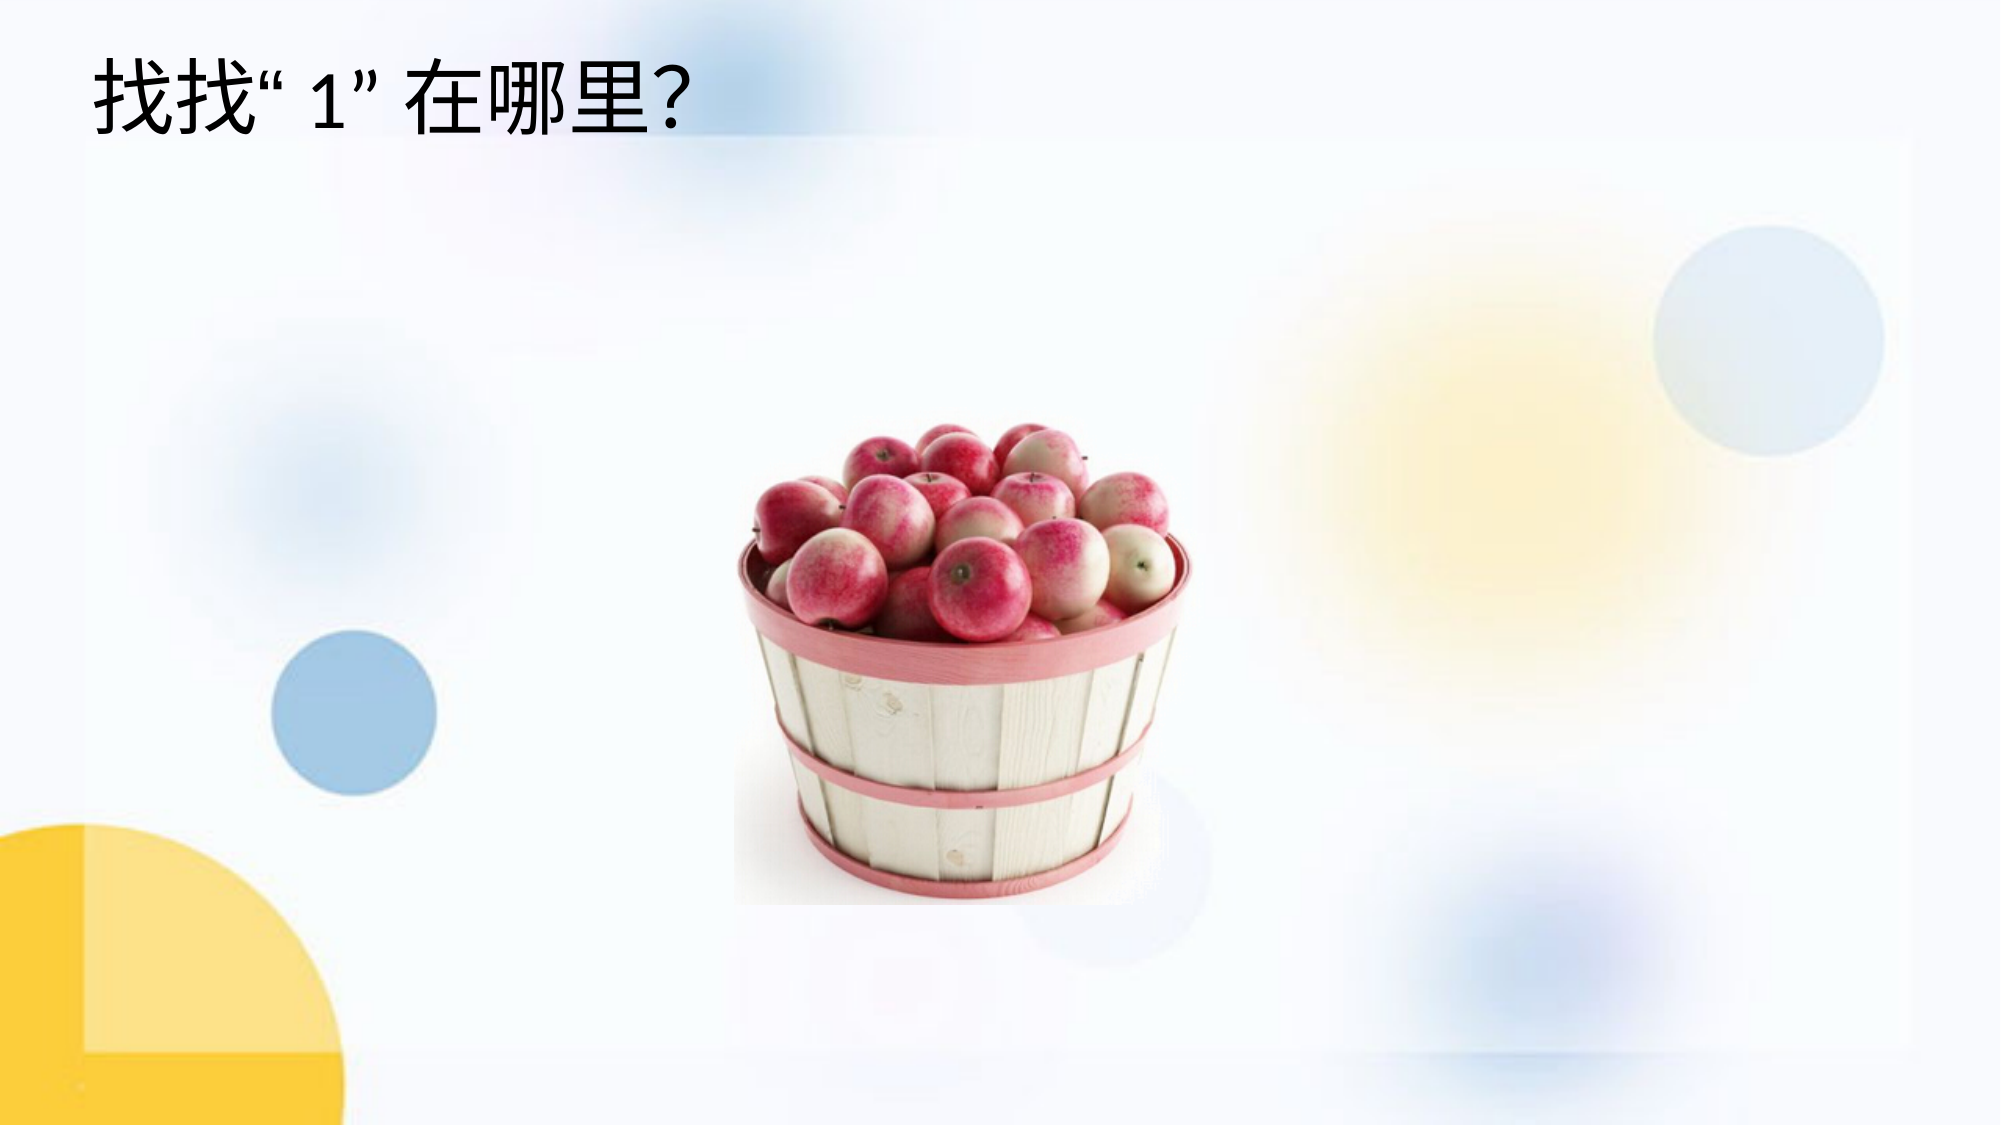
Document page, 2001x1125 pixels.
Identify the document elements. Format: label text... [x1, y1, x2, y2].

text_box 找找“1”在哪里？ [76, 13, 1414, 176]
picture [0, 0, 2001, 1125]
